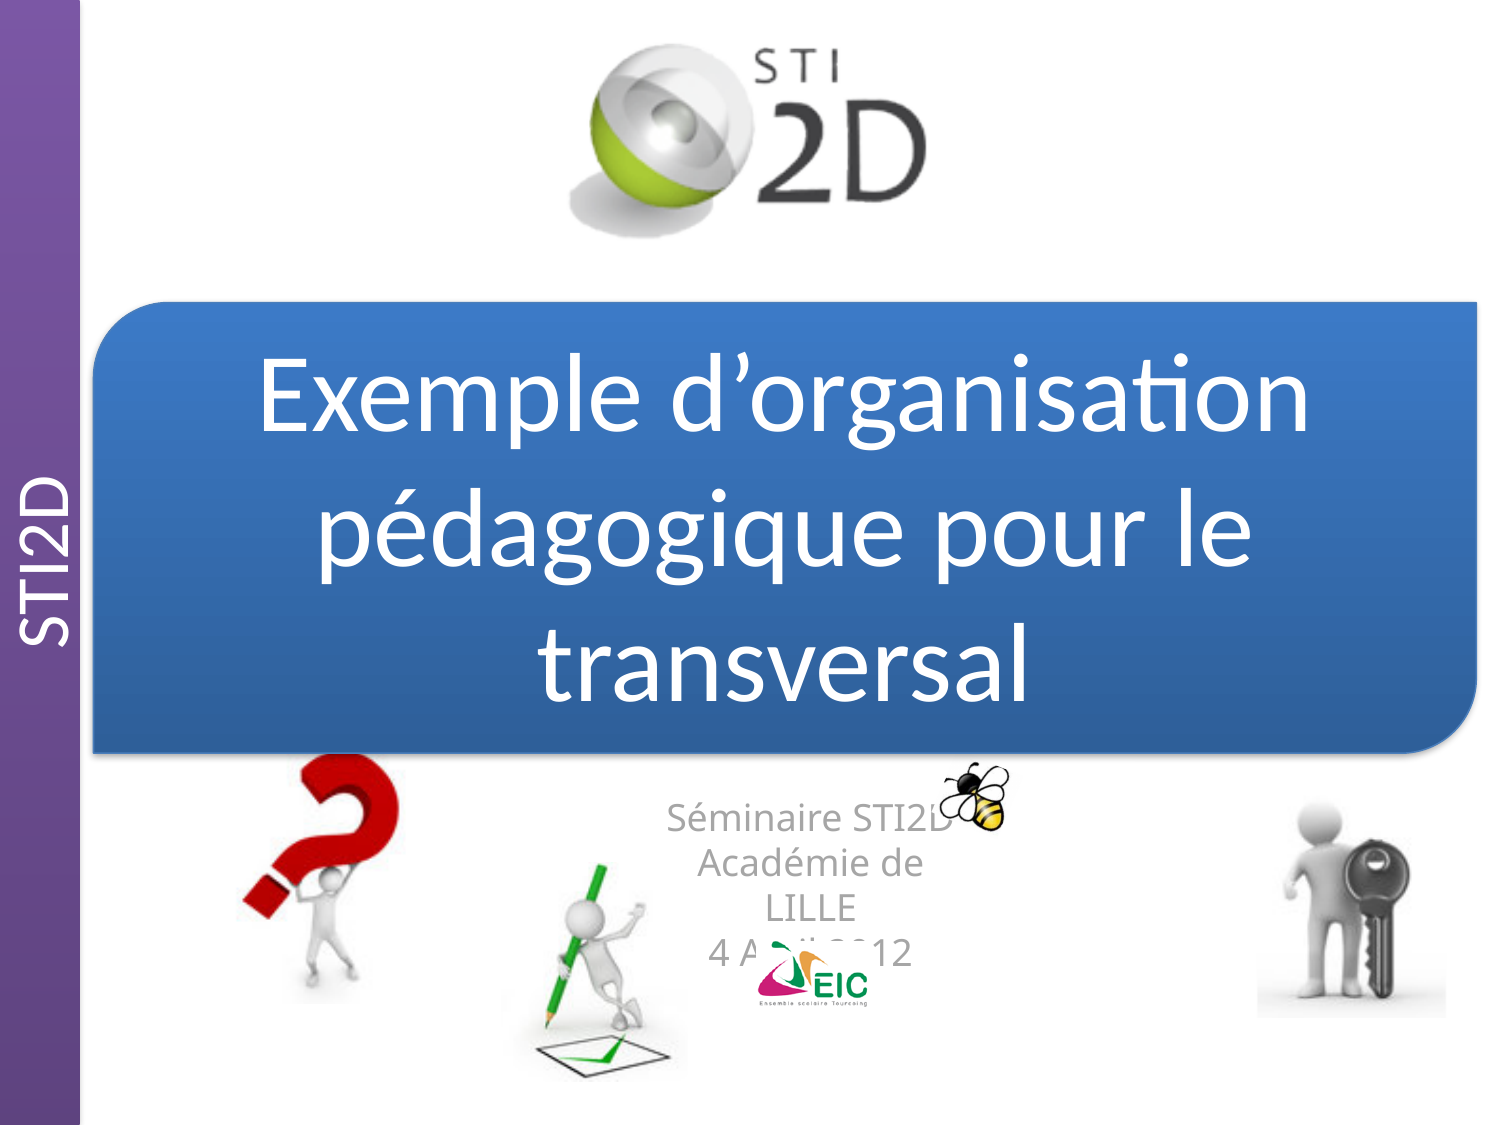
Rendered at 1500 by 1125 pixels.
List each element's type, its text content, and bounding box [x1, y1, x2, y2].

picture [932, 754, 1022, 838]
picture [560, 38, 932, 245]
picture [501, 862, 688, 1082]
picture [756, 941, 870, 1009]
text_box STI2D [0, 0, 80, 1125]
picture [1254, 793, 1454, 1018]
text_box Séminaire STI2D Académie de LILLE 4 Avril 2012 [633, 786, 988, 982]
picture [218, 738, 408, 1004]
text_box Exemple d’organisation pédagogique pour le transversal [92, 301, 1478, 754]
